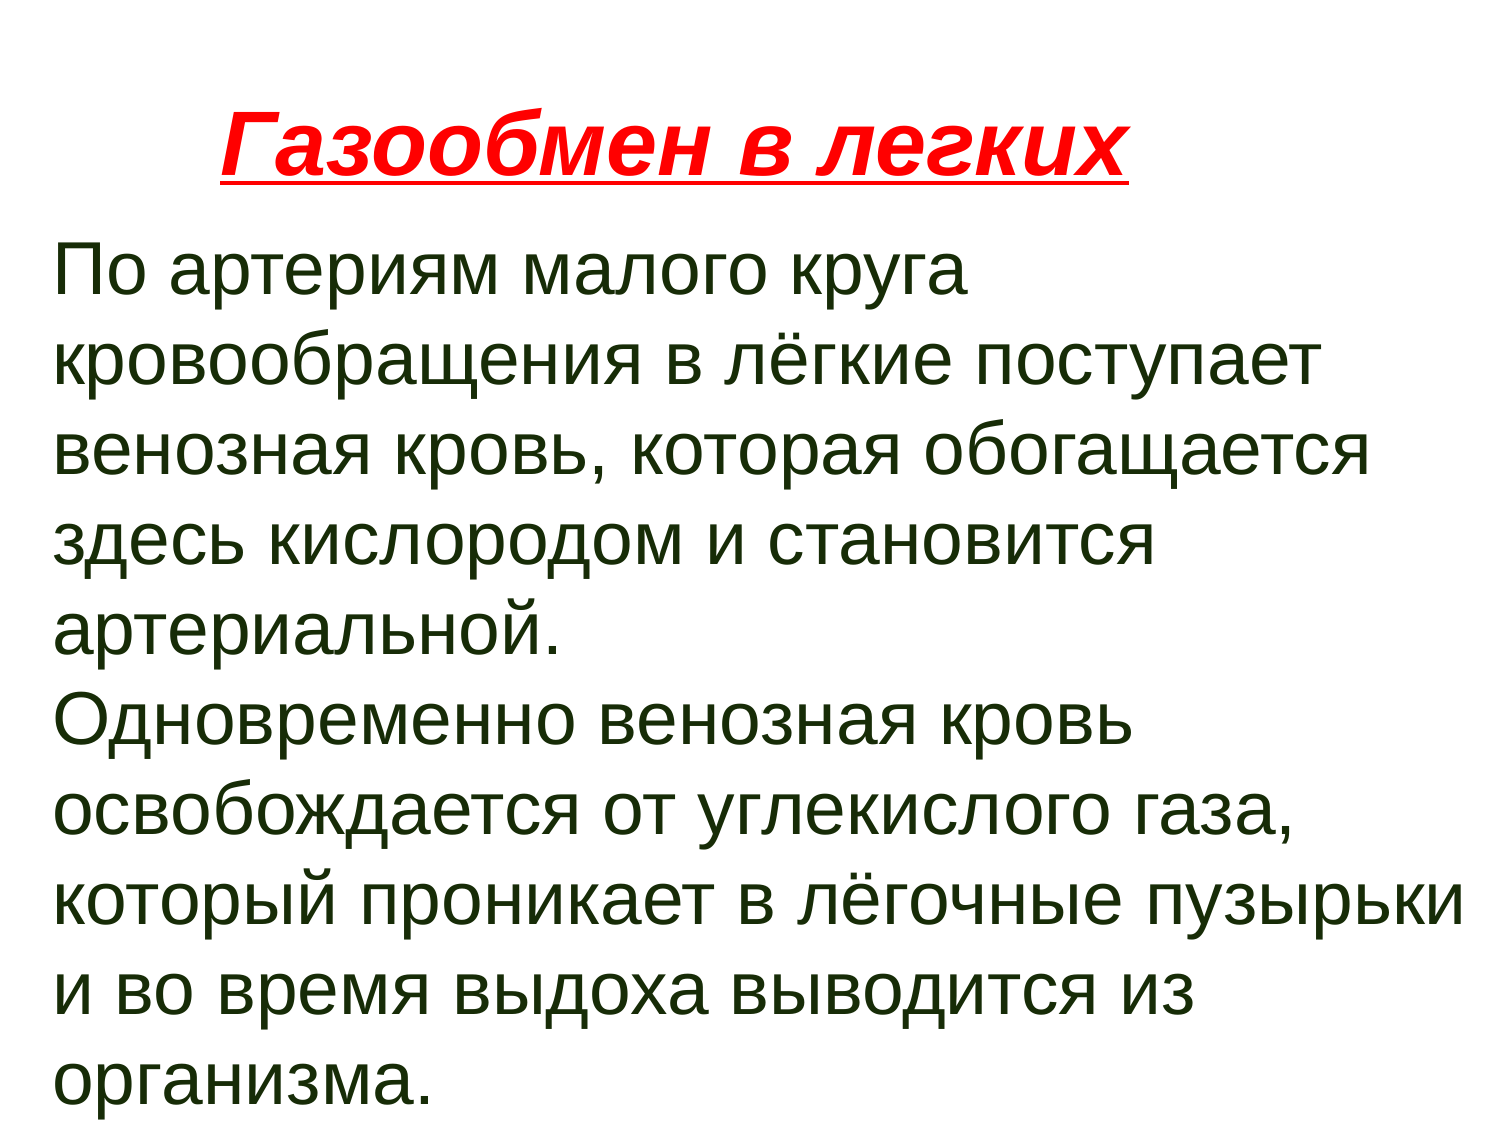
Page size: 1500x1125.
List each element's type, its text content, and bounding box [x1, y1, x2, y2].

text_box По артериям малого круга кровообращения в лёгкие поступает венозная кровь, которая обогащается здесь кислородом и становится артериальной. Одновременно венозная кровь освобождается от углекислого газа, который проникает в лёгочные пузырьки и во время выдоха выводится из организма. [37, 212, 1500, 1125]
title Газообмен в легких [0, 44, 1351, 233]
